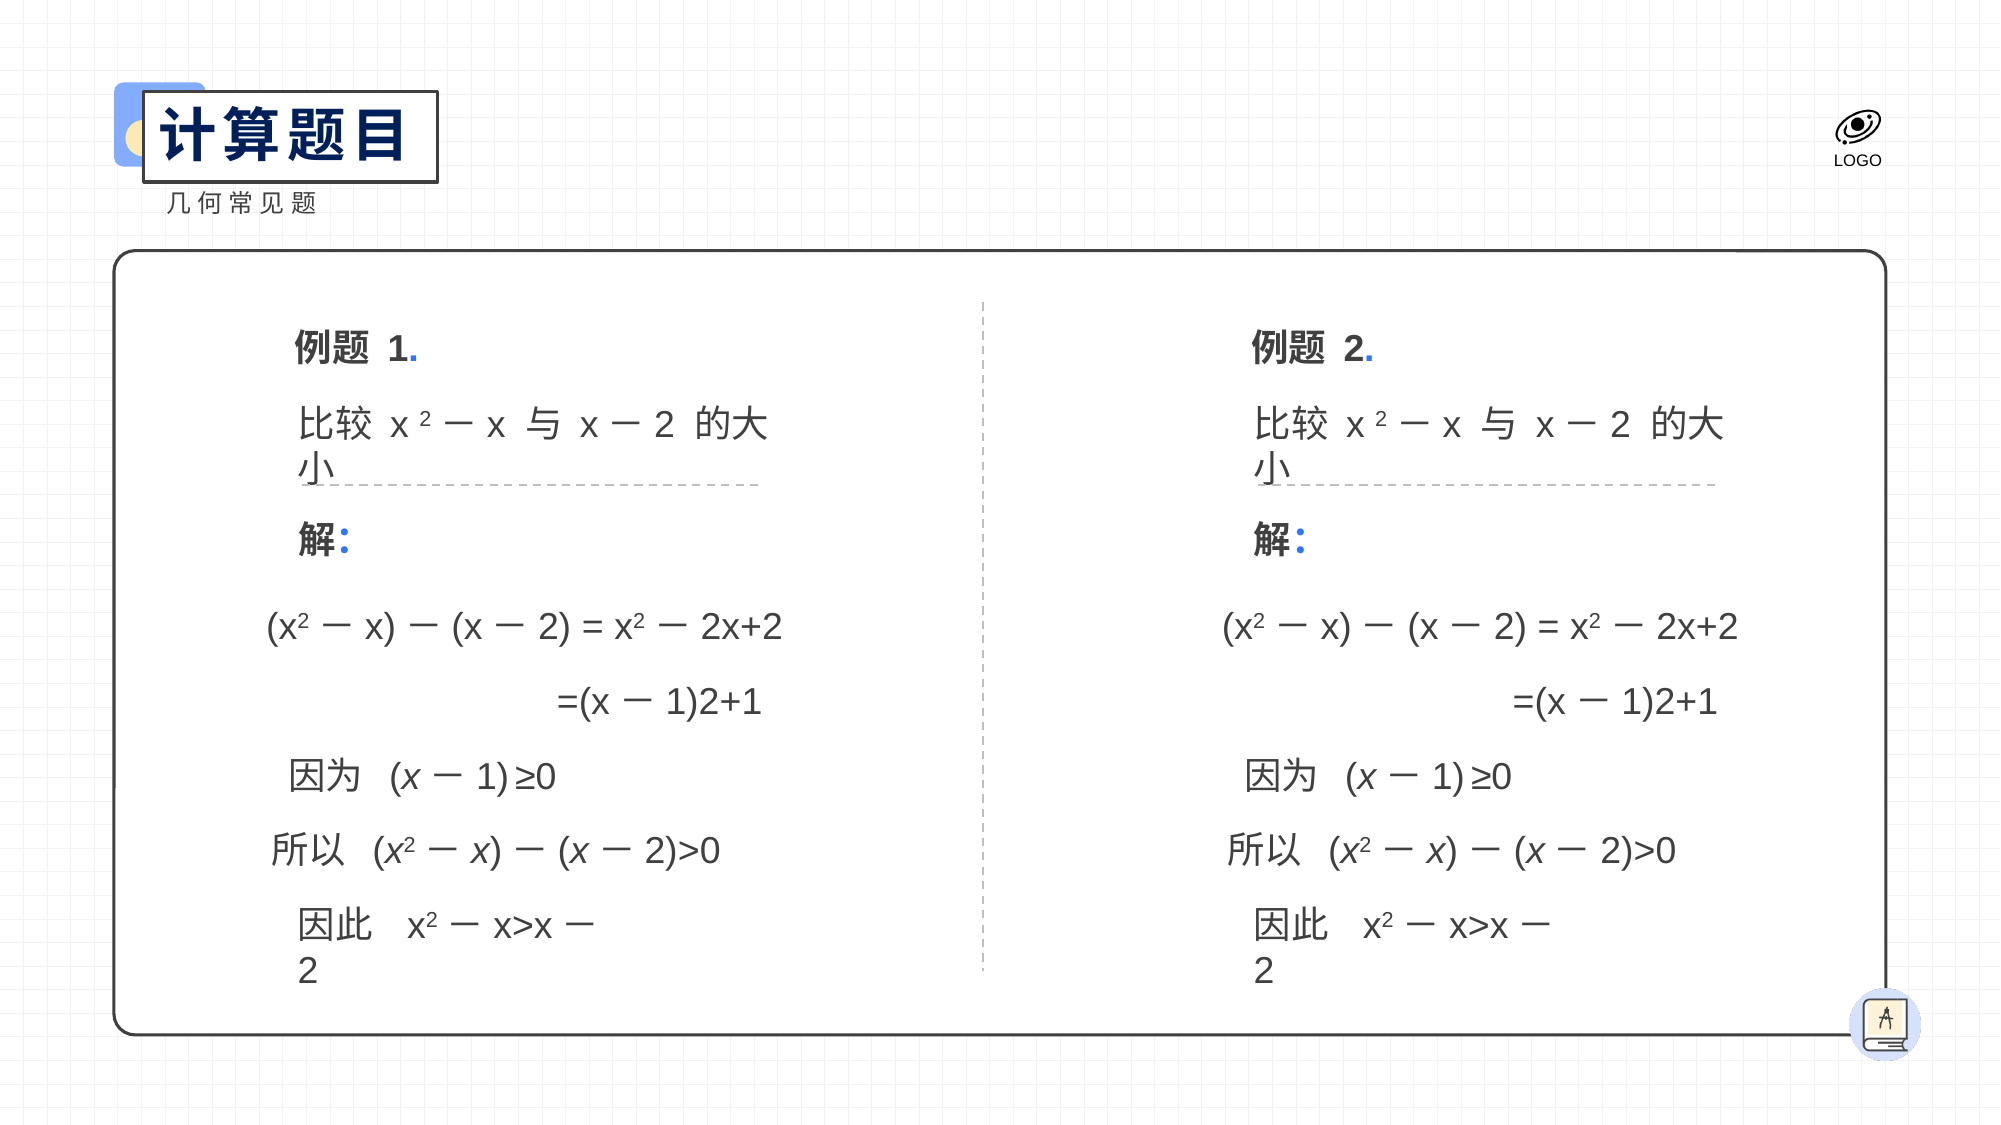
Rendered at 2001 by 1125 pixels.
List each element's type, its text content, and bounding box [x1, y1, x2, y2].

list 几何常见题 [151, 184, 340, 226]
text_box 所以 (x2－x)－(x－2)>0 [256, 818, 736, 879]
text_box 因此 x2－x>x－2 [1238, 893, 1577, 999]
text_box 因为 (x－1) ≥0 [273, 744, 572, 805]
text_box 解： [283, 508, 389, 569]
text_box 例题 2. [1236, 316, 1390, 377]
picture [1849, 988, 1921, 1061]
text_box (x2－x)－(x－2) = x2－2x+2 [251, 595, 798, 655]
text_box 因为 (x－1) ≥0 [1229, 744, 1528, 805]
text_box 解： [1239, 508, 1344, 569]
text_box =(x－1)2+1 [1497, 669, 1733, 730]
text_box 例题 1. [280, 316, 434, 377]
picture [1831, 100, 1885, 154]
text_box =(x－1)2+1 [542, 669, 777, 730]
text_box 所以 (x2－x)－(x－2)>0 [1212, 818, 1692, 879]
text_box 比较 x 2－x 与 x－2 的大小 [282, 392, 786, 498]
list 计算题目 [142, 90, 439, 184]
text_box (x2－x)－(x－2) = x2－2x+2 [1207, 595, 1754, 655]
text_box 因此 x2－x>x－2 [282, 893, 621, 999]
text_box 比较 x 2－x 与 x－2 的大小 [1238, 392, 1741, 498]
